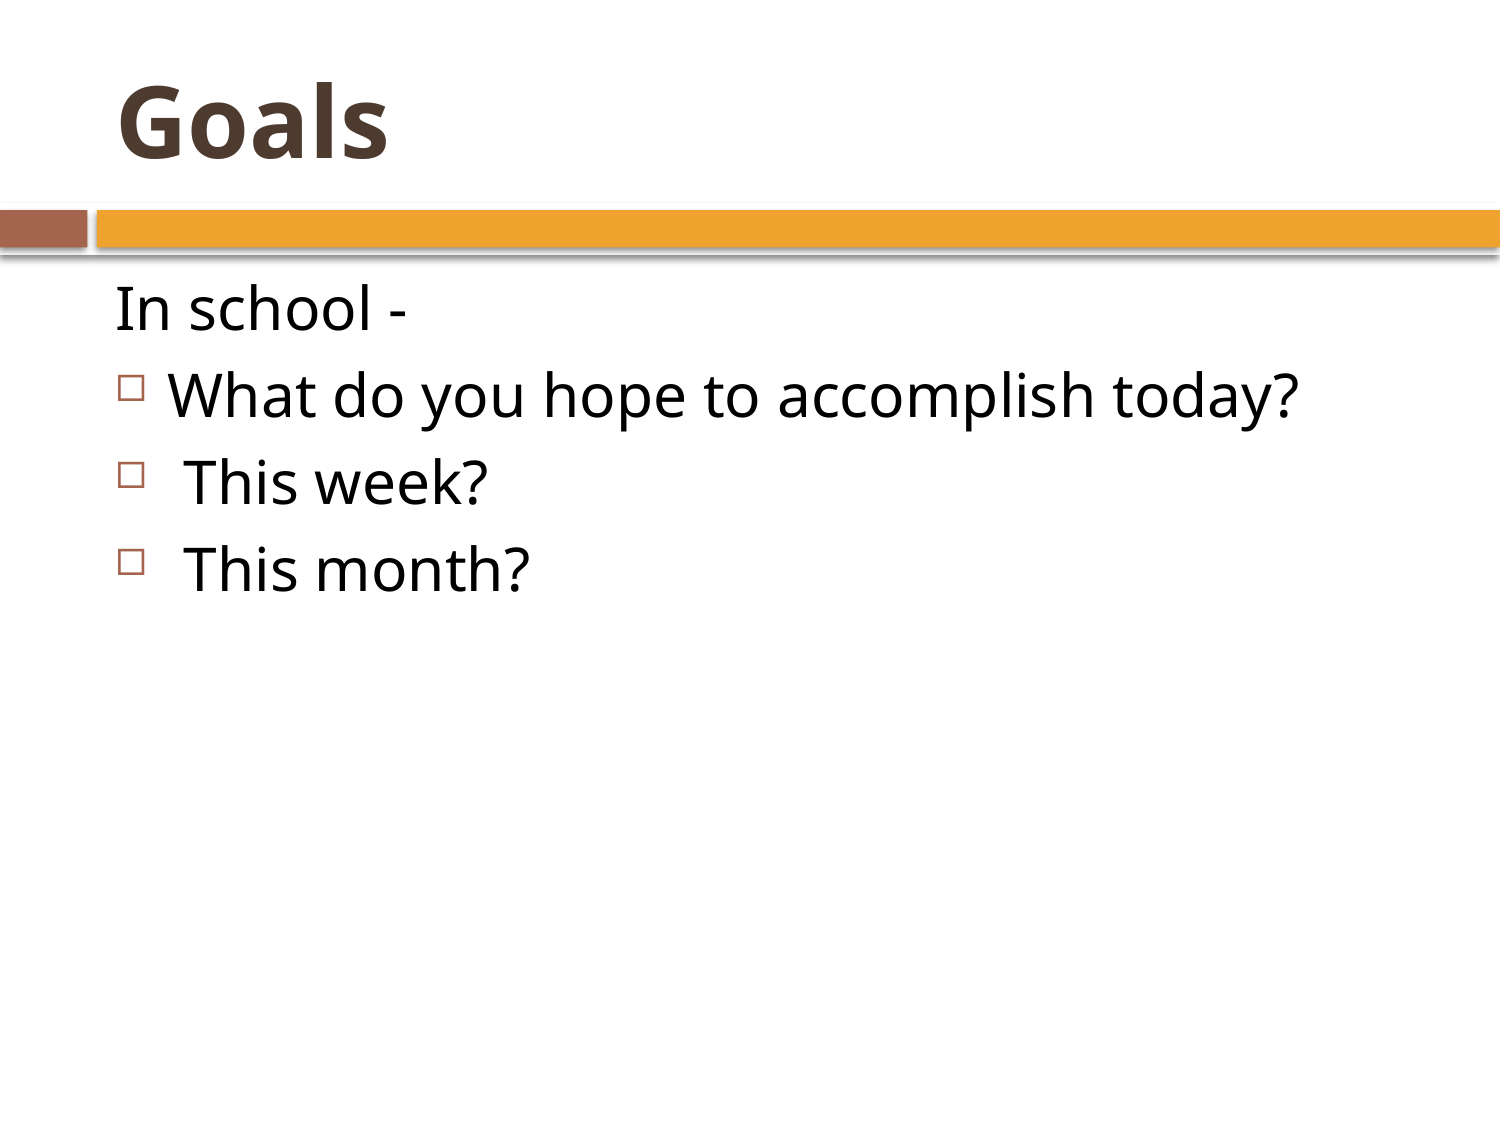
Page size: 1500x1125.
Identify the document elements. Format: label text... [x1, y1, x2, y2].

title Goals [100, 37, 1438, 200]
list In school - What do you hope to accomplish today? This week? This month? [100, 262, 1438, 1000]
